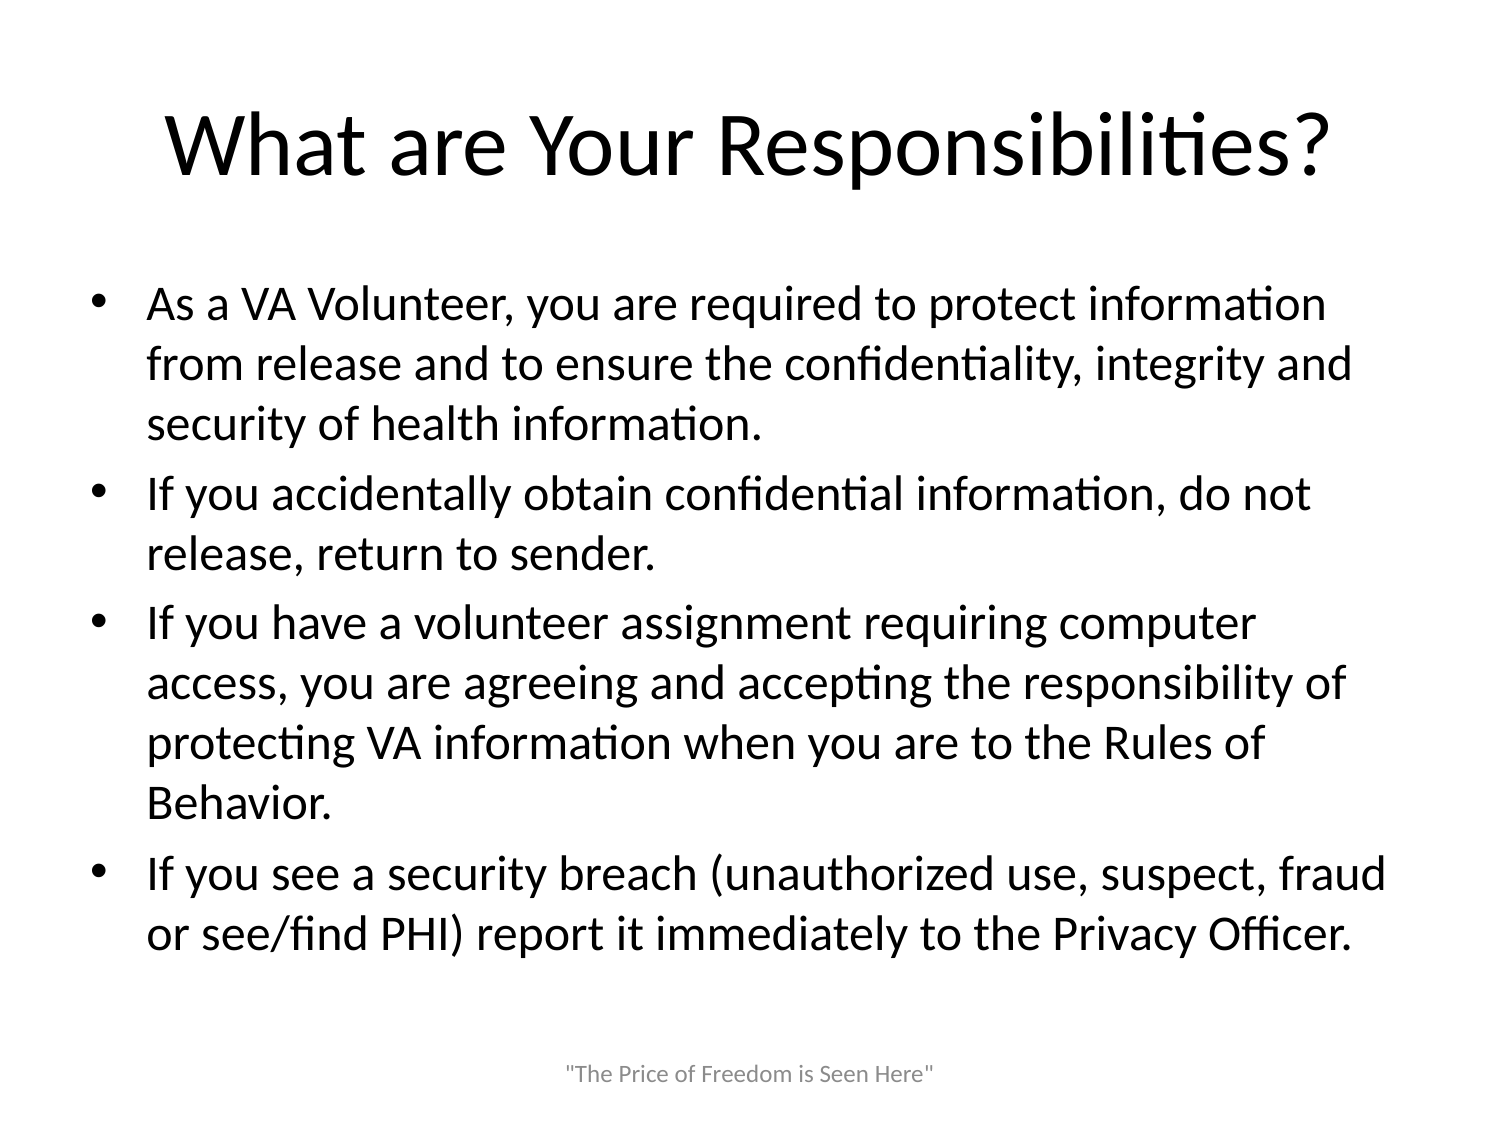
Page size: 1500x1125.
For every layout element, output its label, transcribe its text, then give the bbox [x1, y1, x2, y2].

footer "The Price of Freedom is Seen Here" [512, 1042, 988, 1103]
title What are Your Responsibilities? [75, 45, 1425, 233]
list As a VA Volunteer, you are required to protect information from release and to ensure the confidentiality, integrity and security of health information. If you accidentally obtain confidential information, do not release, return to sender. If you have a volunteer assignment requiring computer access, you are agreeing and accepting the responsibility of protecting VA information when you are to the Rules of Behavior. If you see a security breach (unauthorized use, suspect, fraud or see/find PHI) report it immediately to the Privacy Officer. [75, 262, 1425, 1005]
